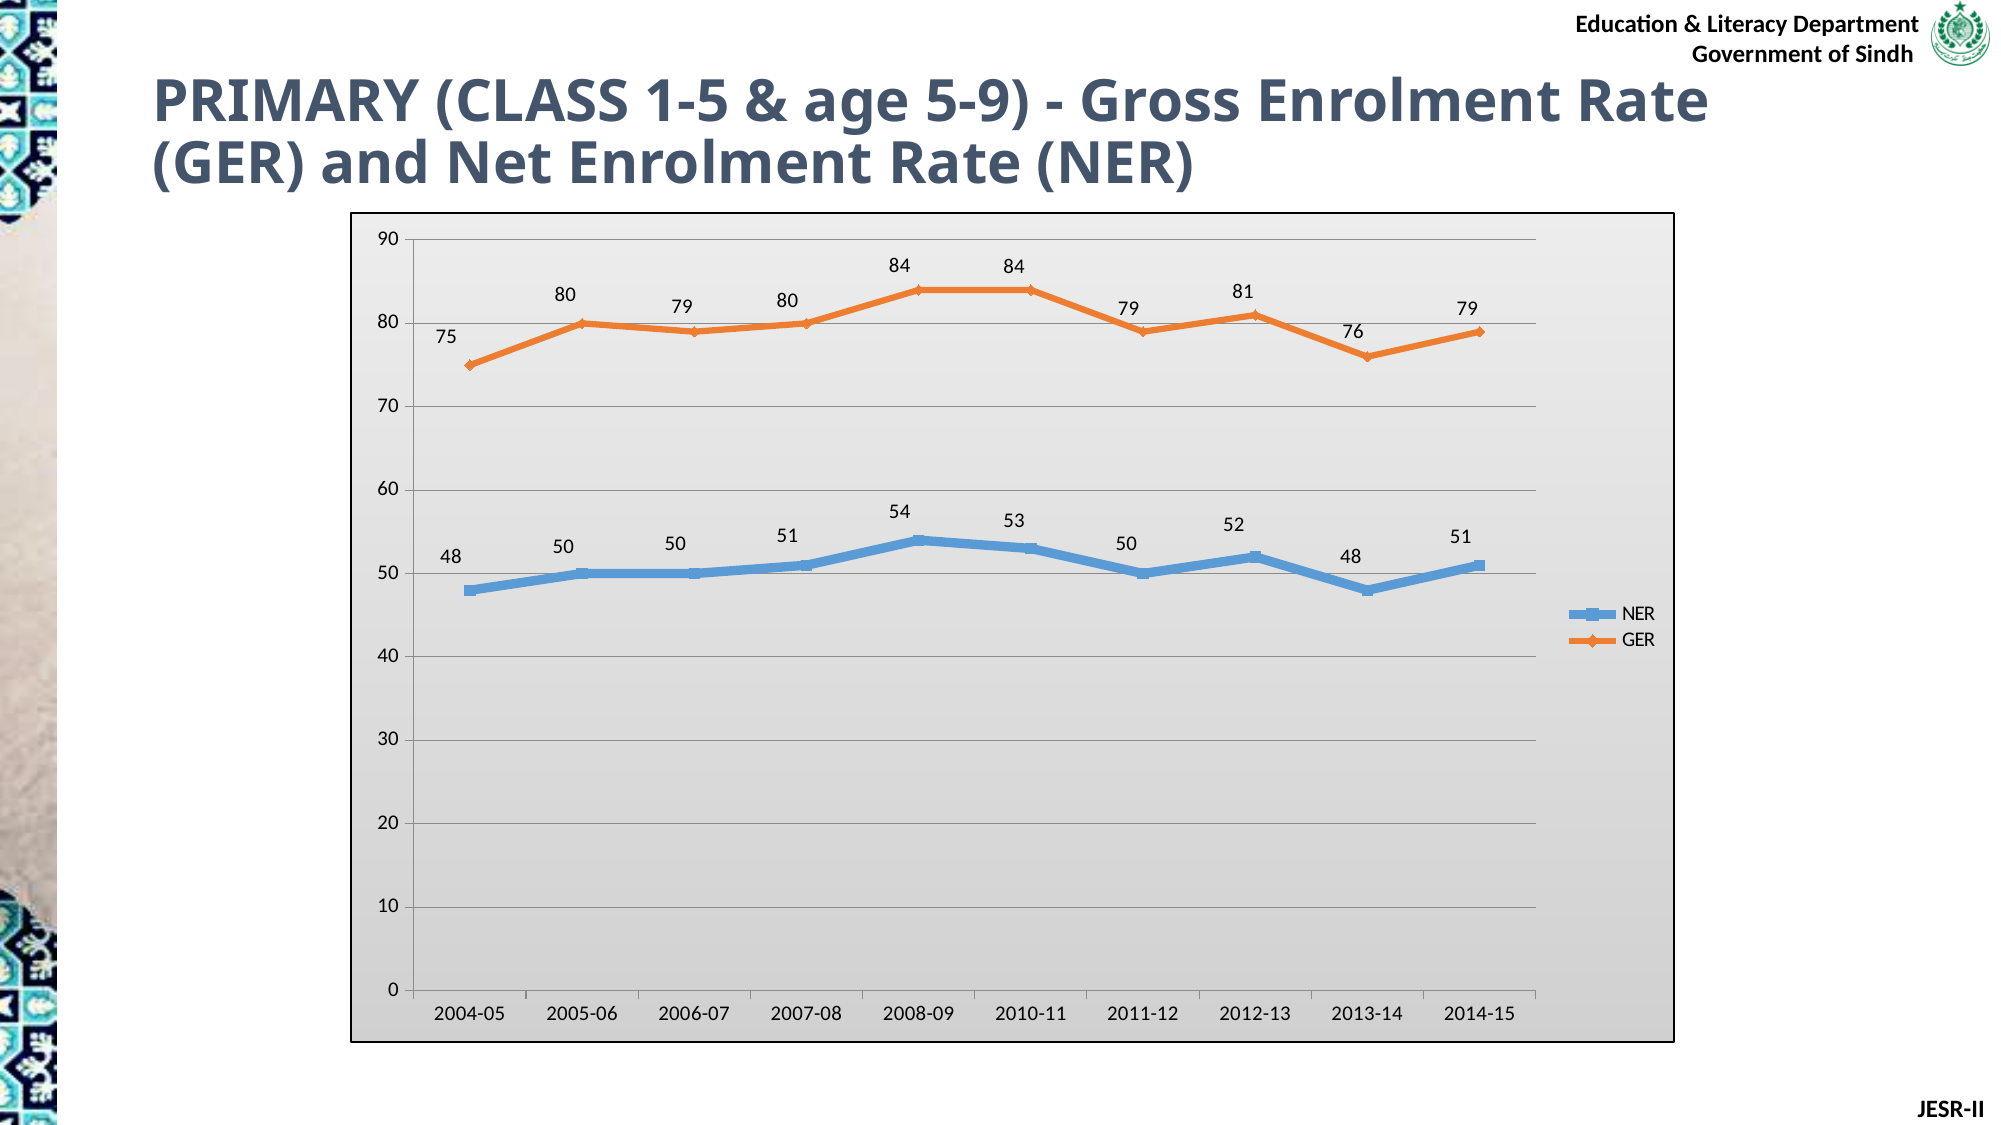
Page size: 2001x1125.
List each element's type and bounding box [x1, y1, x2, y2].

text_box [0, 0, 2000, 1125]
